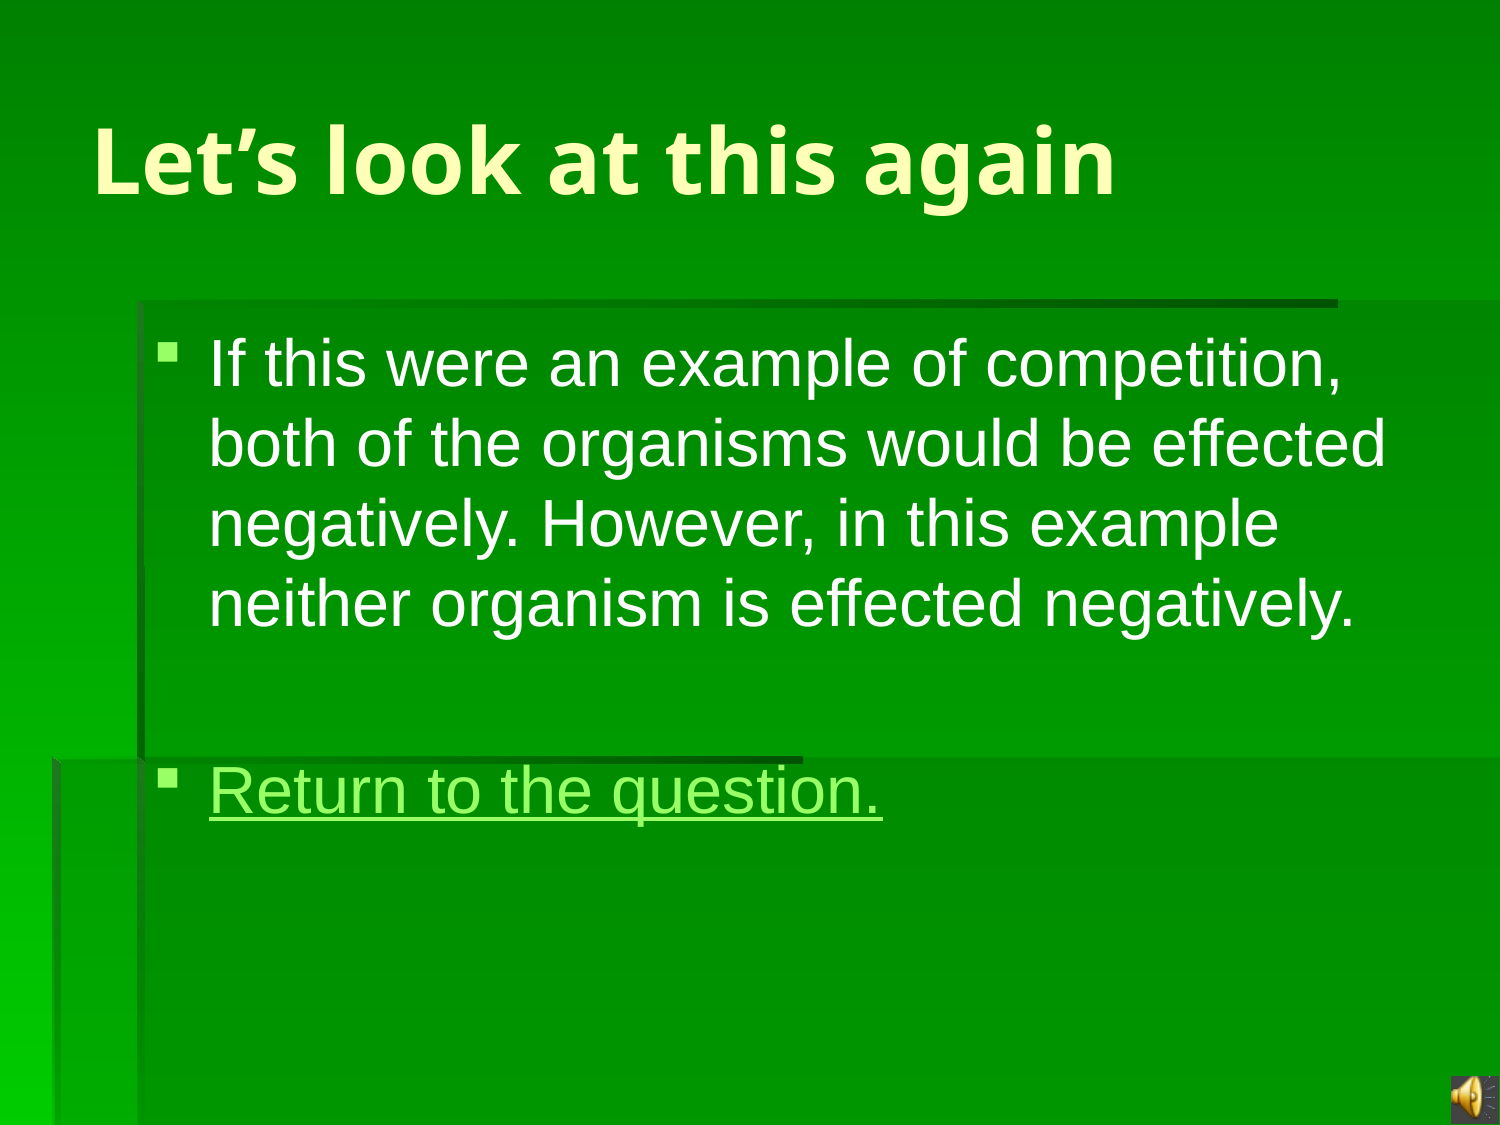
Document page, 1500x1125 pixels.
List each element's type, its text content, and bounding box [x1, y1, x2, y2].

picture [1449, 1074, 1500, 1125]
title Let’s look at this again [74, 39, 1451, 276]
list If this were an example of competition, both of the organisms would be effected negatively. However, in this example neither organism is effected negatively. Return to the question. [137, 312, 1452, 1001]
